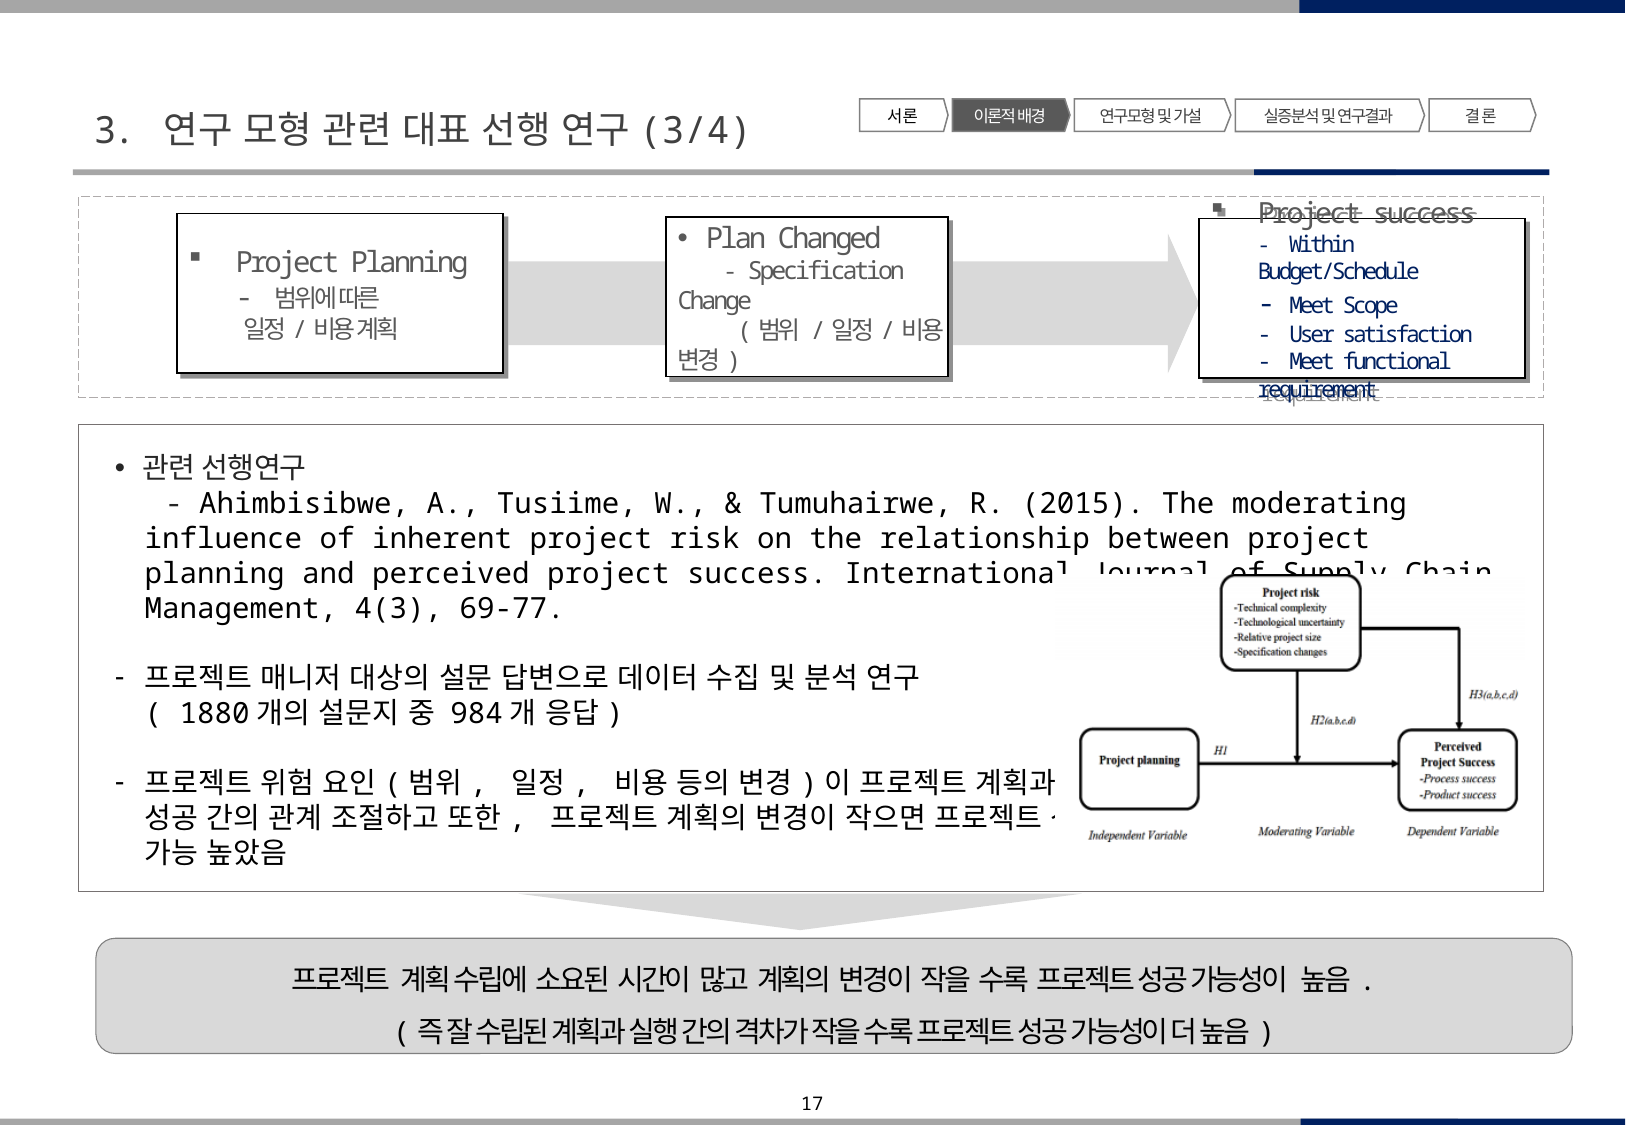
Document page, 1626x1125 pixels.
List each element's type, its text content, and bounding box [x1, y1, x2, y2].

text_box Project success - Within Budget/Schedule - Meet Scope - User satisfaction - Meet functional requirement [1198, 218, 1525, 378]
text_box Plan Changed - Specification Change (범위 /일정/비용 변경) [665, 217, 948, 377]
text_box [508, 261, 665, 346]
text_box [859, 98, 1536, 132]
text_box 프로젝트 계획 수립에 소요된 시간이 많고 계획의 변경이 작을 수록 프로젝트 성공 가능성이 높음. (즉 잘 수립된 계획과 실행 간의 격차가 작을 수록 프로젝트 성공 가능성이 더 높음) [94, 937, 1574, 1055]
text_box Project Planning - 범위에 따른 일정/비용 계획 [176, 213, 503, 374]
text_box 관련 선행연구 - Ahimbisibwe, A., Tusiime, W., & Tumuhairwe, R. (2015). The moderating influence of inherent project risk on the relationship between project planning and perceived project success. International Journal of Supply Chain Management, 4(3), 69-77. 프로젝트 매니저 대상의 설문 답변으로 데이터 수집 및 분석 연구 ( 1880개의 설문지 중 984개 응답) 프로젝트 위험 요인(범위, 일정, 비용 등의 변경)이 프로젝트 계획과 프로젝트 성공 간의 관계 조절하고 또한, 프로젝트 계획의 변경이 작으면 프로젝트 성공 가능 높았음 [99, 424, 1536, 877]
text_box [953, 233, 1198, 374]
picture [1055, 574, 1525, 849]
text_box [518, 893, 1082, 931]
text_box [78, 196, 1544, 398]
text_box 3. 연구 모형 관련 대표 선행 연구(3/4) [78, 98, 1544, 159]
text_box [78, 424, 1544, 892]
